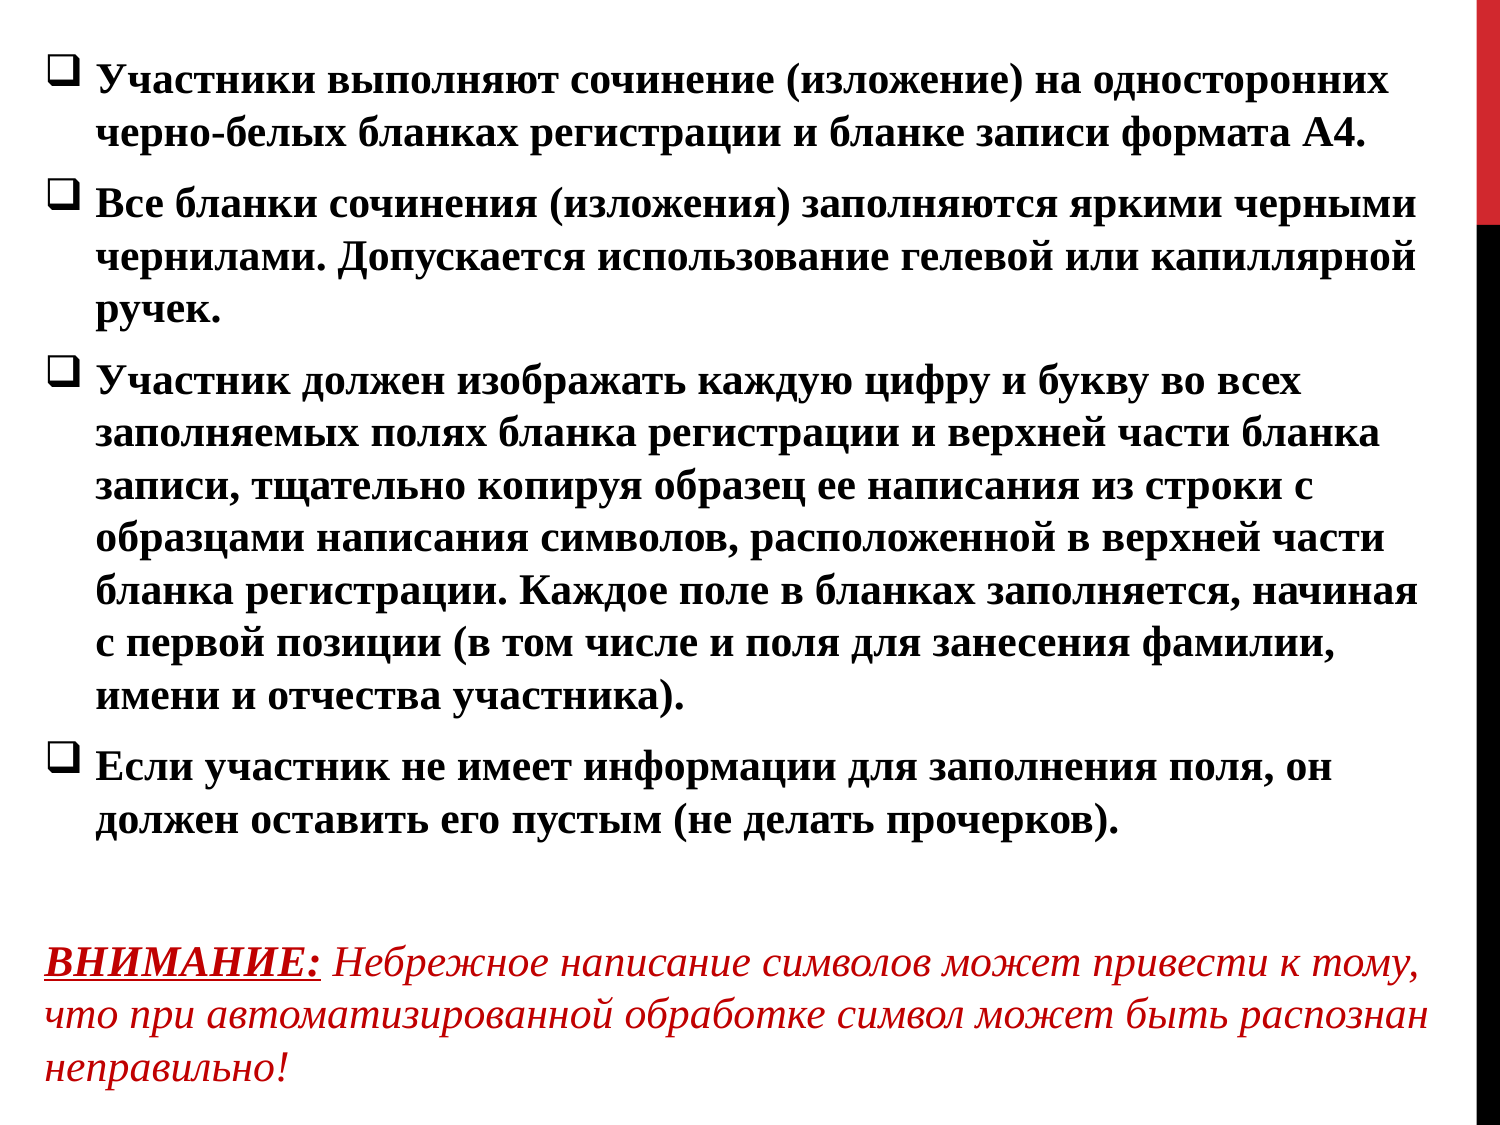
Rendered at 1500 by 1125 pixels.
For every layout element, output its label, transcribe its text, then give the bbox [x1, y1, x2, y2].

list Участники выполняют сочинение (изложение) на односторонних черно-белых бланках регистрации и бланке записи формата А4. Все бланки сочинения (изложения) заполняются яркими черными чернилами. Допускается использование гелевой или капиллярной ручек. Участник должен изображать каждую цифру и букву во всех заполняемых полях бланка регистрации и верхней части бланка записи, тщательно копируя образец ее написания из строки с образцами написания символов, расположенной в верхней части бланка регистрации. Каждое поле в бланках заполняется, начиная с первой позиции (в том числе и поля для занесения фамилии, имени и отчества участника). Если участник не имеет информации для заполнения поля, он должен оставить его пустым (не делать прочерков). ВНИМАНИЕ: Небрежное написание символов может привести к тому, что при автоматизированной обработке символ может быть распознан неправильно! [29, 42, 1459, 1106]
